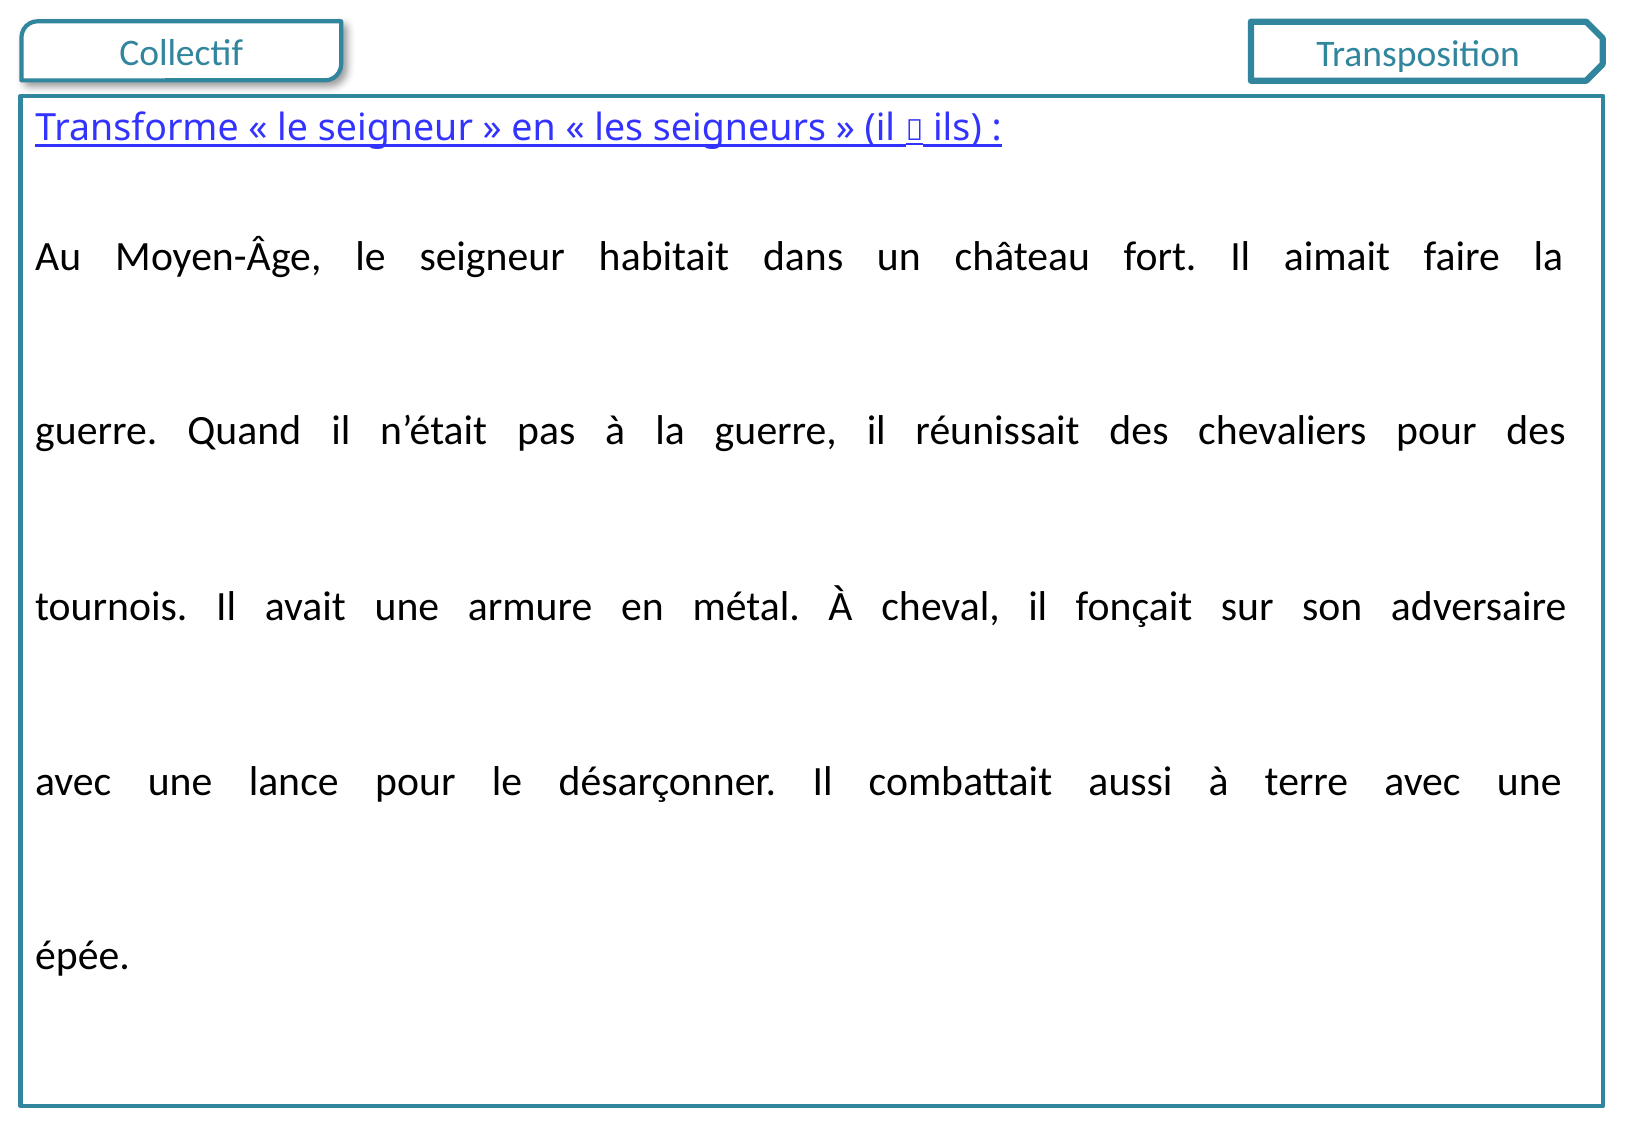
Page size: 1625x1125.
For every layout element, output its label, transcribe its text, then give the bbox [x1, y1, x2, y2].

list Transforme « le seigneur » en « les seigneurs » (il  ils) : [18, 94, 1605, 1108]
list Transposition [1251, 21, 1585, 81]
list Au Moyen-Âge, le seigneur habitait dans un château fort. Il aimait faire la guerre. Quand il n’était pas à la guerre, il réunissait des chevaliers pour des tournois. Il avait une armure en métal. À cheval, il fonçait sur son adversaire avec une lance pour le désarçonner. Il combattait aussi à terre avec une épée. [20, 95, 1603, 1018]
